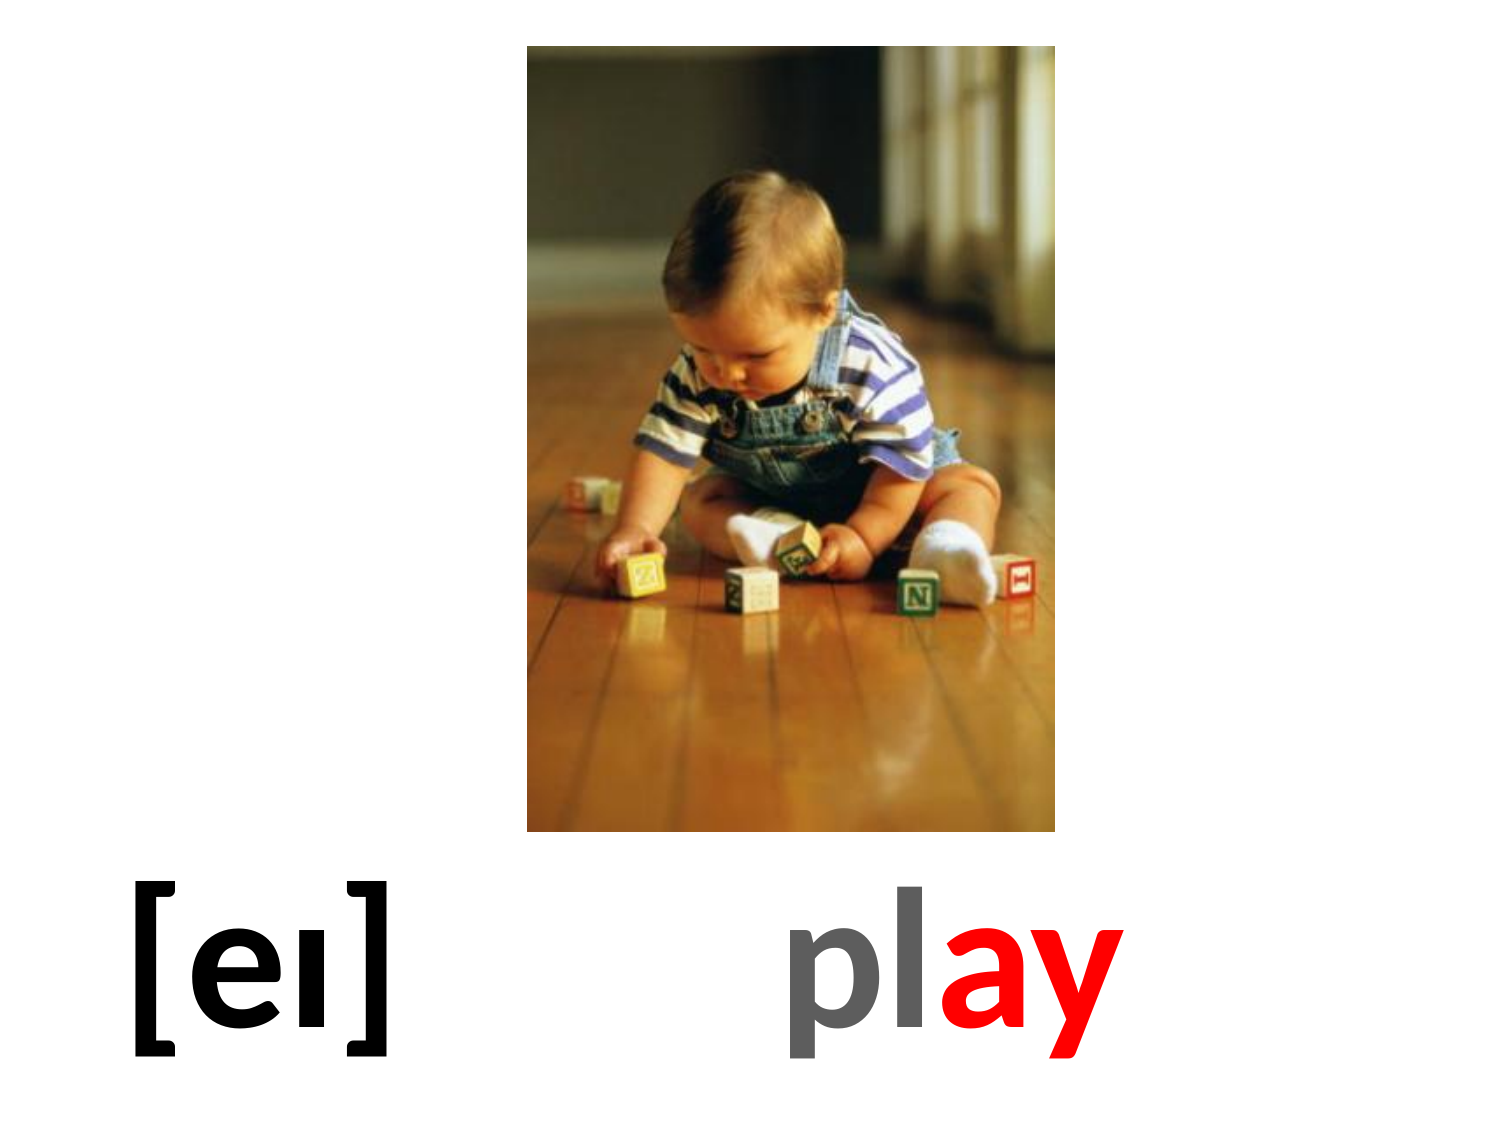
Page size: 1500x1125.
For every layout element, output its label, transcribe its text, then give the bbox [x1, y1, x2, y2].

picture [527, 46, 1055, 833]
text_box play [763, 820, 1140, 1076]
text_box [eı] [106, 820, 417, 1075]
